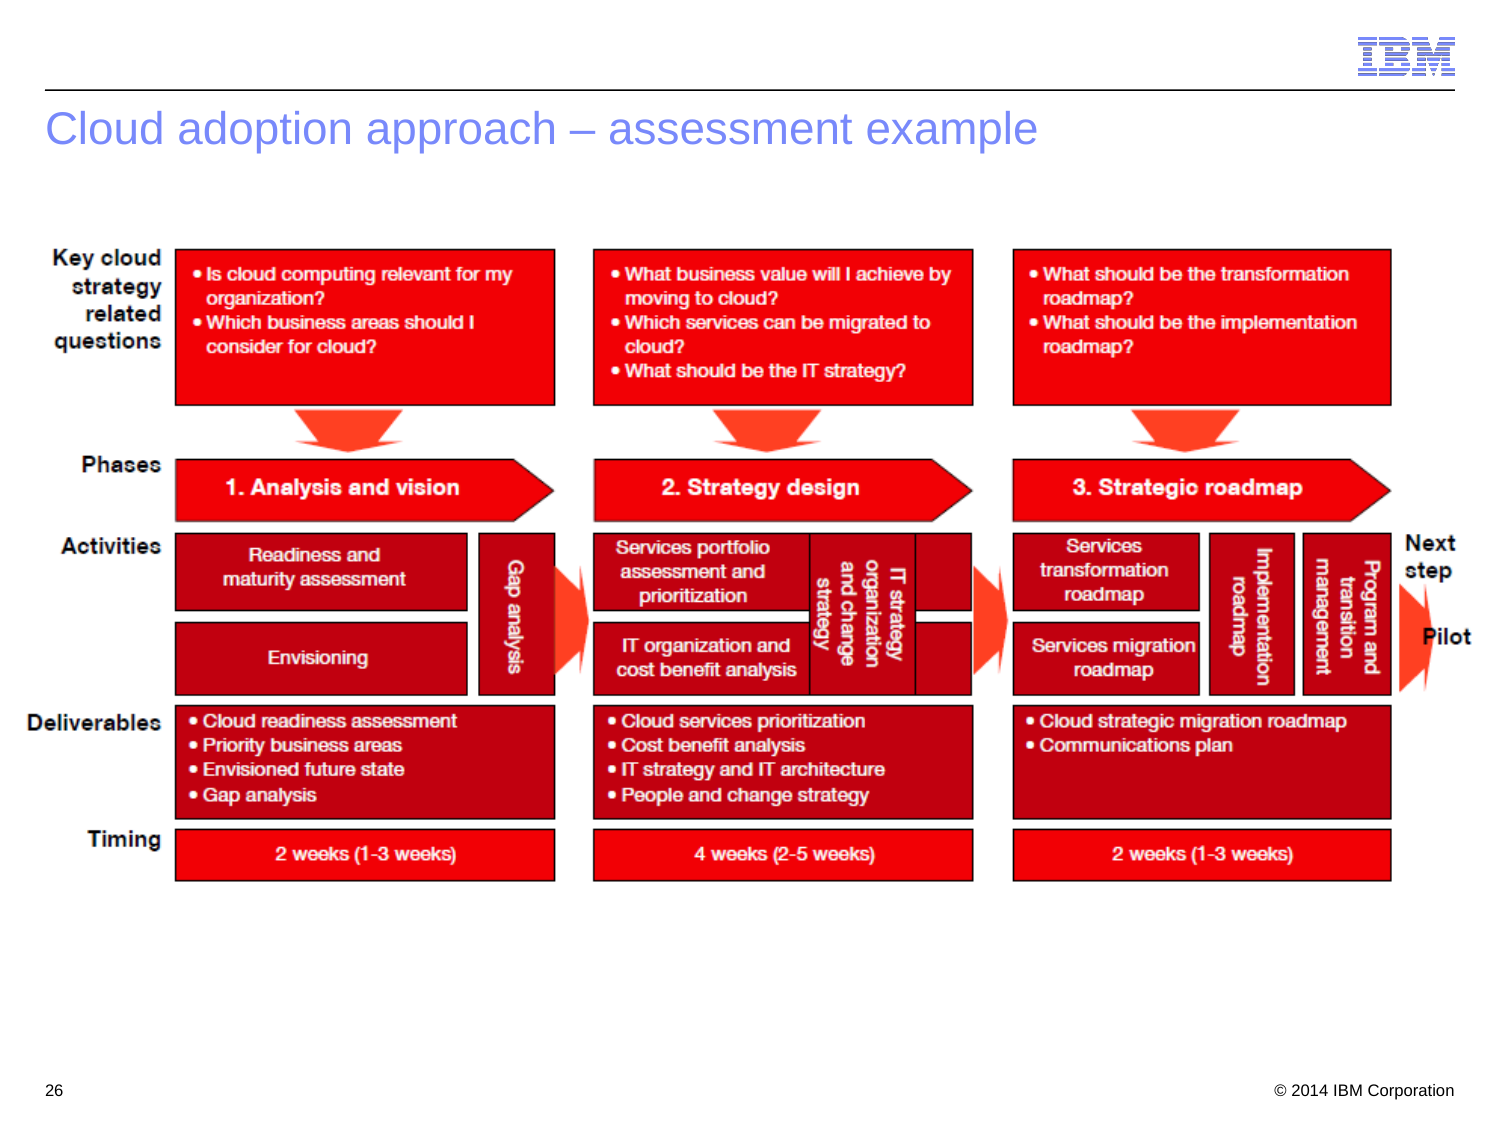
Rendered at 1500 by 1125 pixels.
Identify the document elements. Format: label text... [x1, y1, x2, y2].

slide_number 26 [29, 1072, 91, 1103]
title Cloud adoption approach – assessment example [29, 97, 1456, 203]
picture [0, 230, 1482, 916]
picture [1358, 37, 1455, 76]
